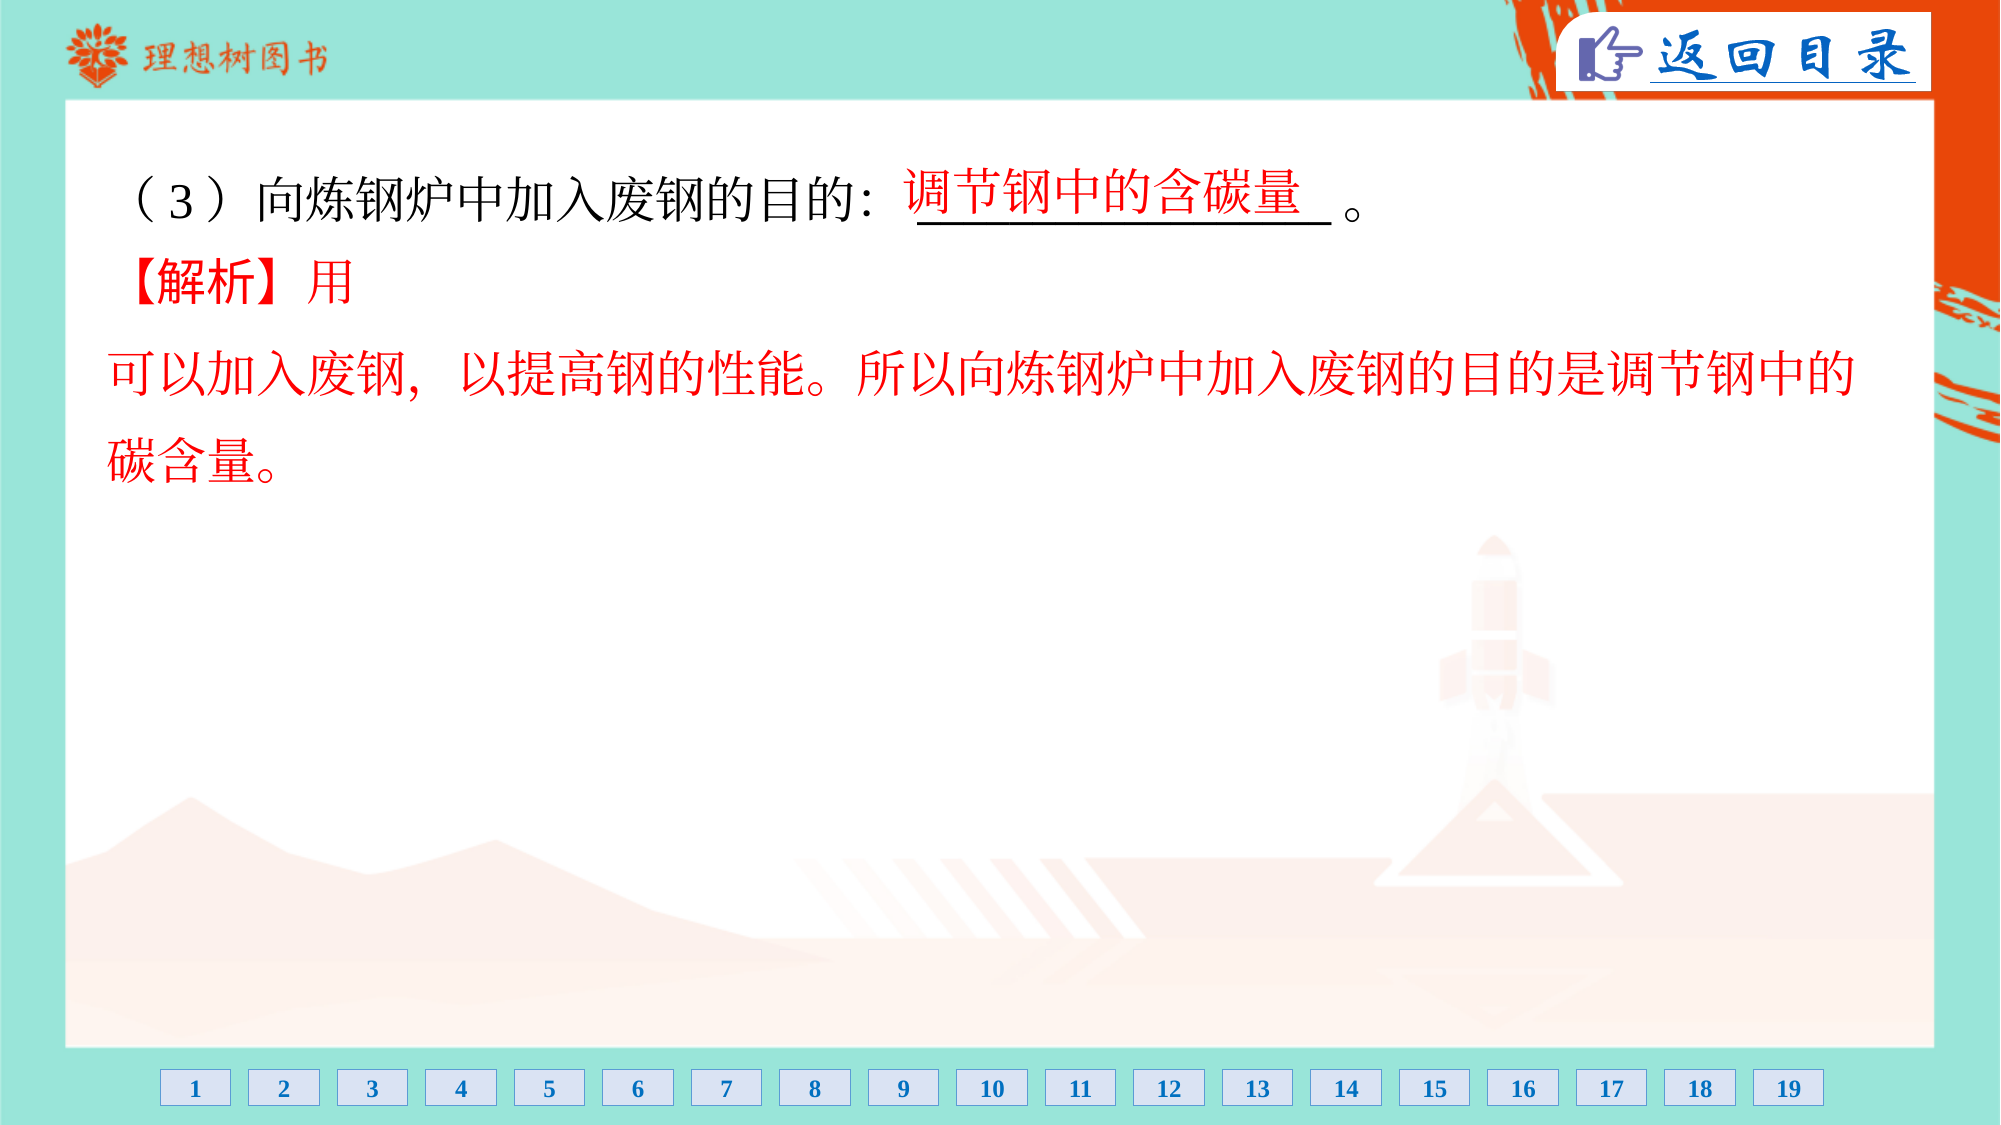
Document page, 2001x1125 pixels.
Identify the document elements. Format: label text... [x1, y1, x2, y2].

text_box 调节钢中的含碳量 [884, 132, 1321, 211]
text_box （3）向炼钢炉中加入废钢的目的：__________________。 [106, 140, 1895, 219]
picture [0, 0, 2000, 1125]
